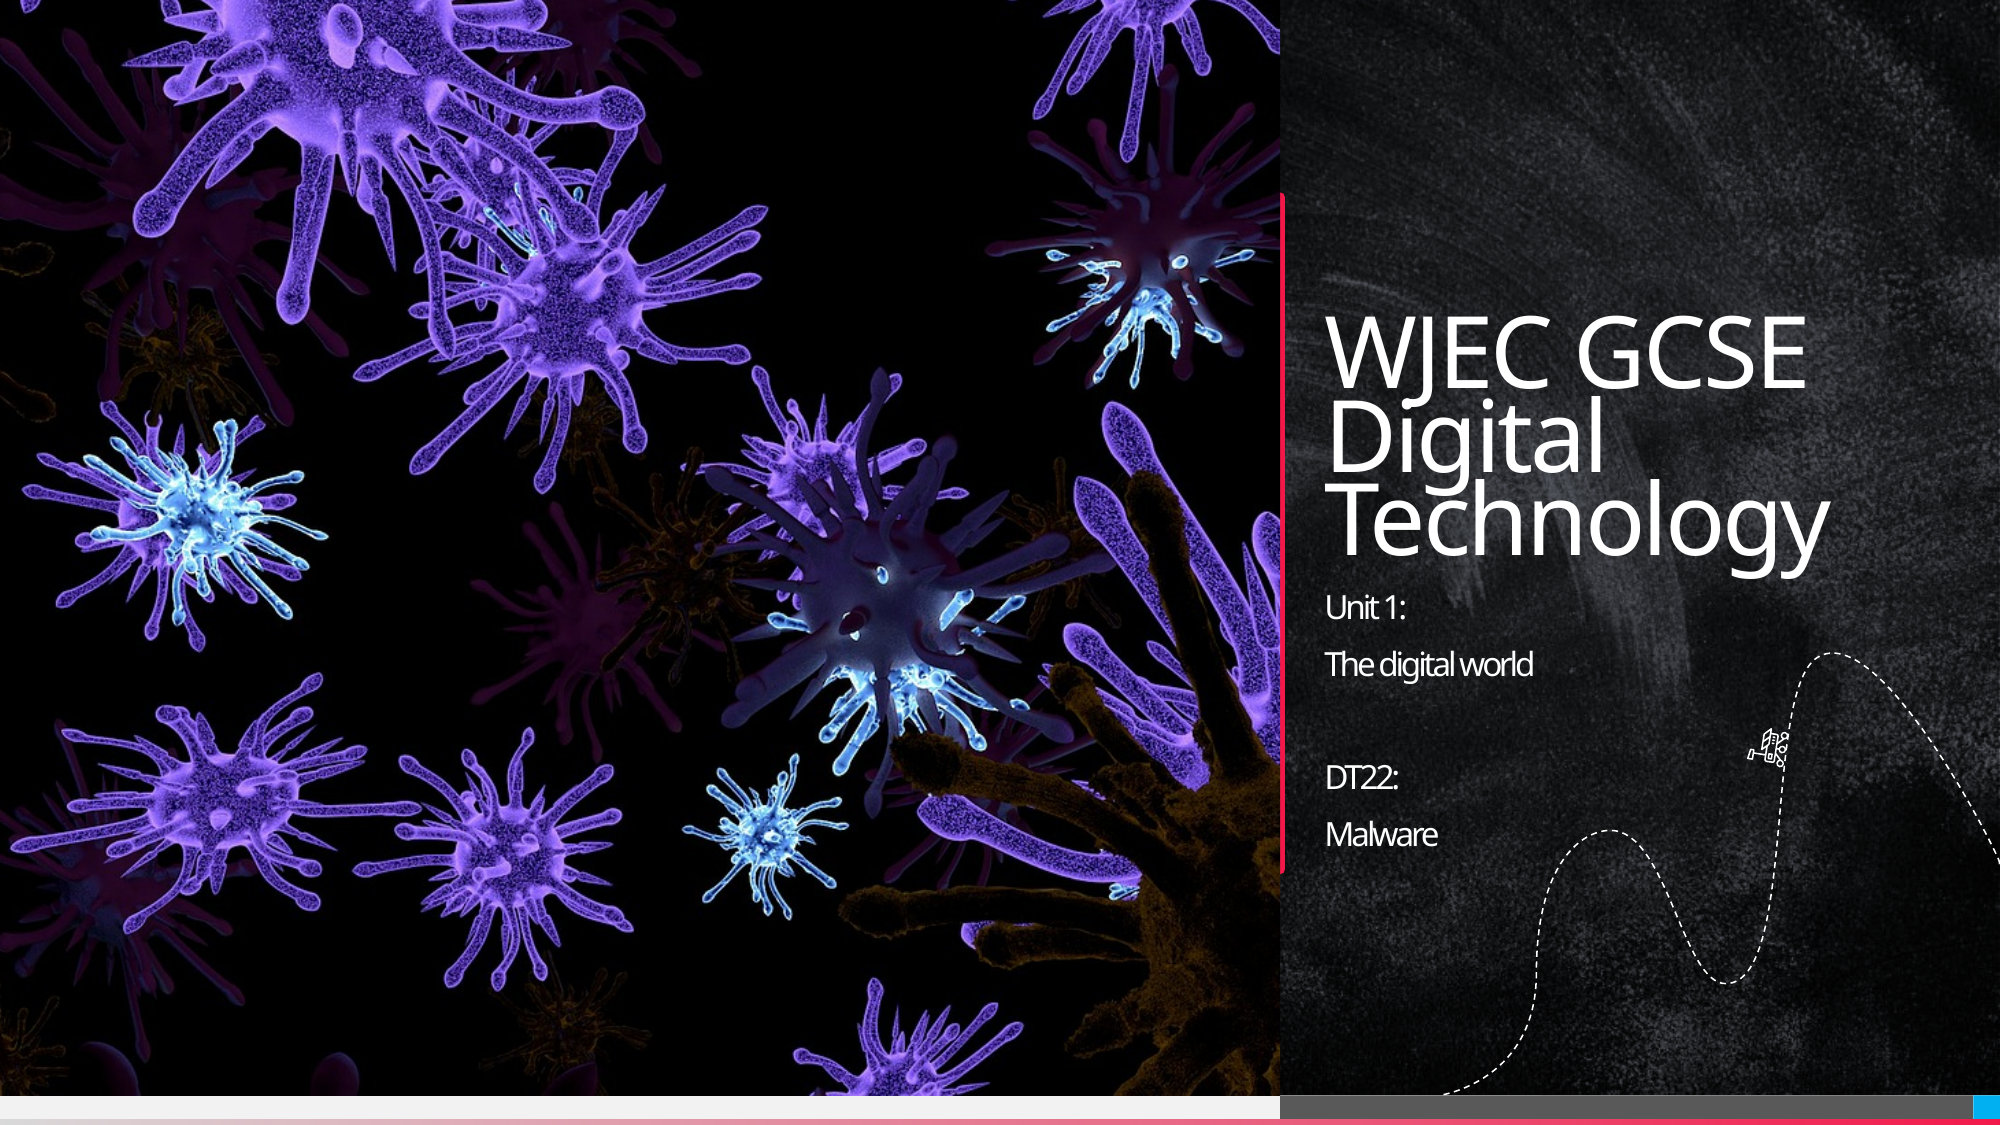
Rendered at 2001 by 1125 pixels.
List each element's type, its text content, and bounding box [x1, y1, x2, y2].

text_box [1746, 728, 1789, 768]
subtitle Unit 1: The digital world DT22: Malware [1324, 590, 1941, 853]
title WJEC GCSE Digital Technology [1324, 321, 1942, 576]
picture [0, 0, 1281, 1096]
